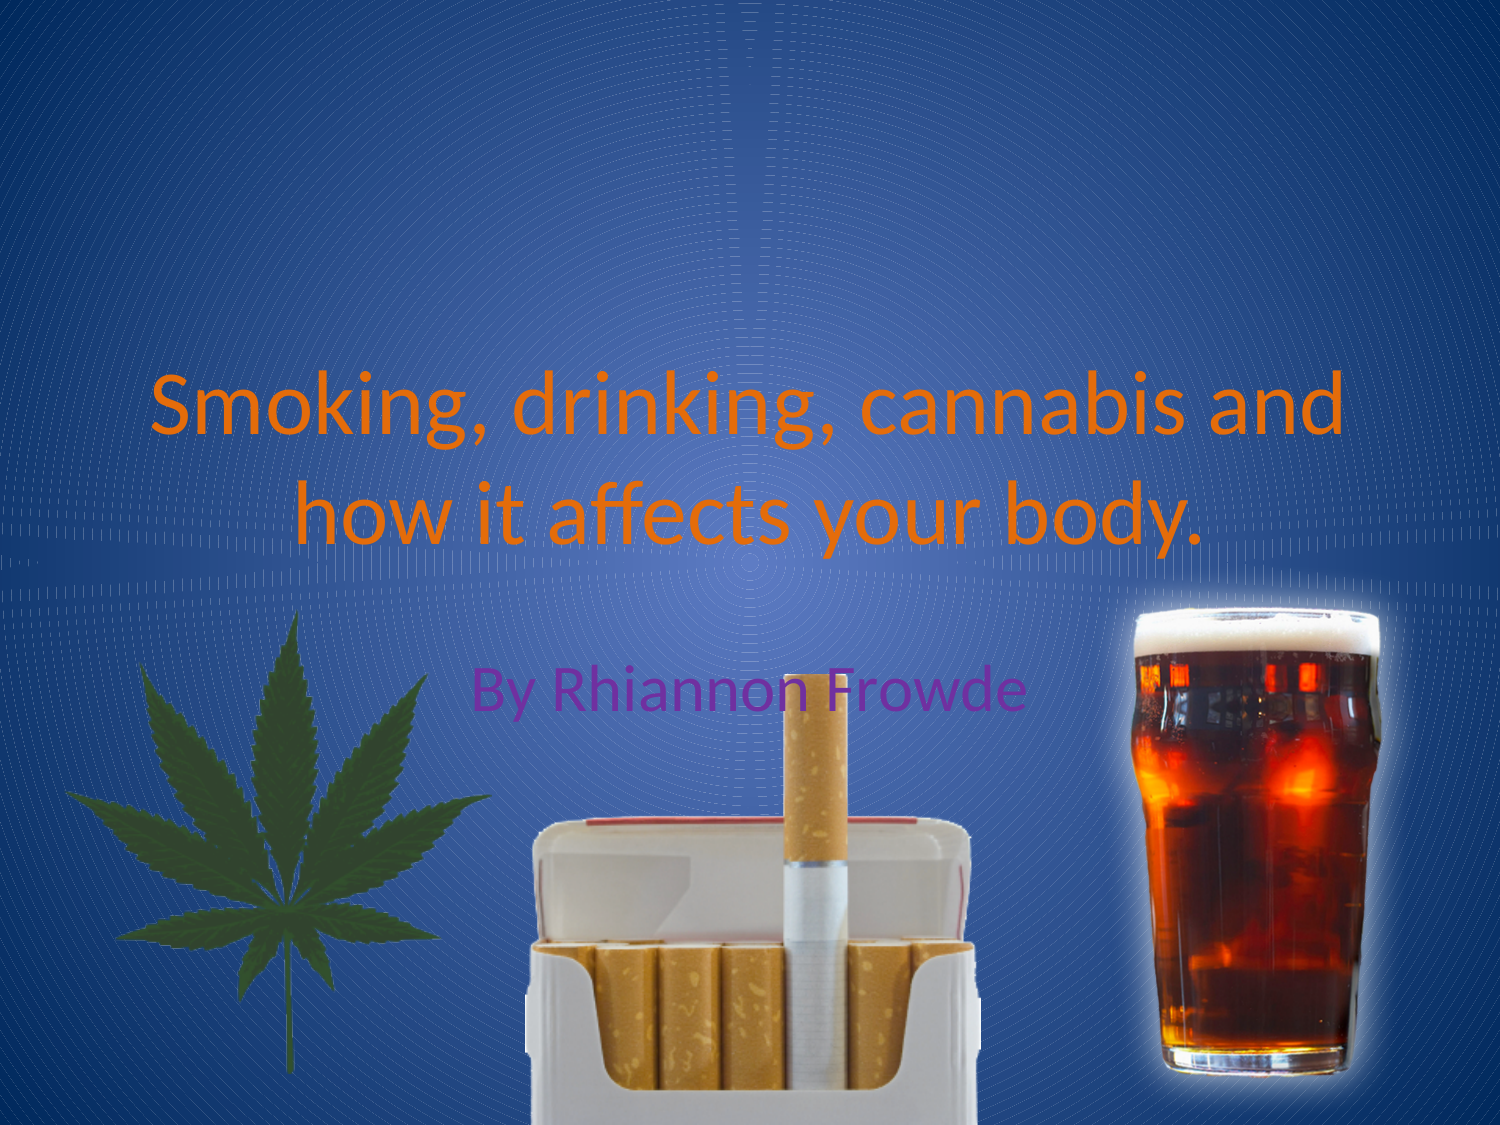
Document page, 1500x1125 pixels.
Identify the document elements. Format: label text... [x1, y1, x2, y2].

title Smoking, drinking, cannabis and how it affects your body. [112, 314, 1388, 591]
picture [1092, 538, 1424, 1121]
subtitle By Rhiannon Frowde [497, 637, 1087, 926]
picture [64, 609, 492, 1074]
picture [525, 674, 981, 1125]
